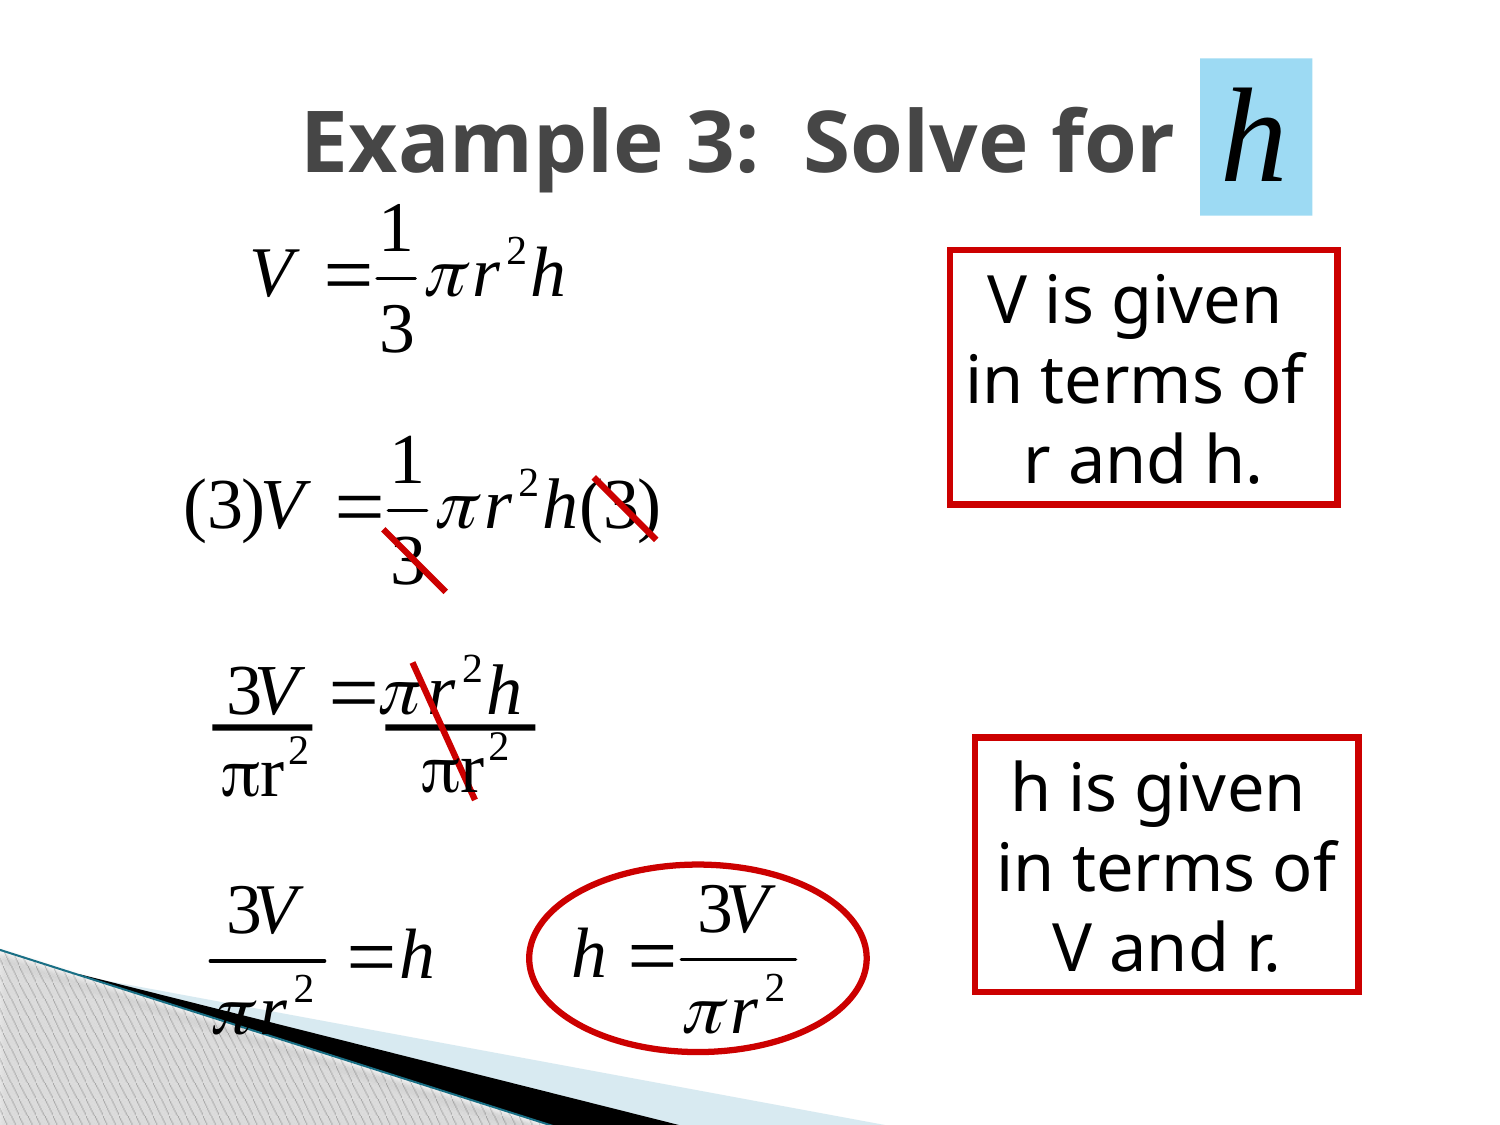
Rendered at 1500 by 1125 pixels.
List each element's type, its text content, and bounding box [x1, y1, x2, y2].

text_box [410, 714, 526, 811]
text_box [1199, 58, 1313, 216]
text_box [173, 414, 673, 601]
text_box [817, 891, 867, 1025]
text_box h is given in terms of V and r. [974, 737, 1359, 993]
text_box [244, 182, 581, 368]
text_box V is given in terms of r and h. [949, 249, 1338, 505]
text_box [529, 909, 554, 1008]
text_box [198, 865, 450, 1051]
title Example 3: Solve for [75, 45, 1425, 233]
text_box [560, 864, 812, 1049]
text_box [217, 636, 538, 733]
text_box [209, 718, 325, 815]
